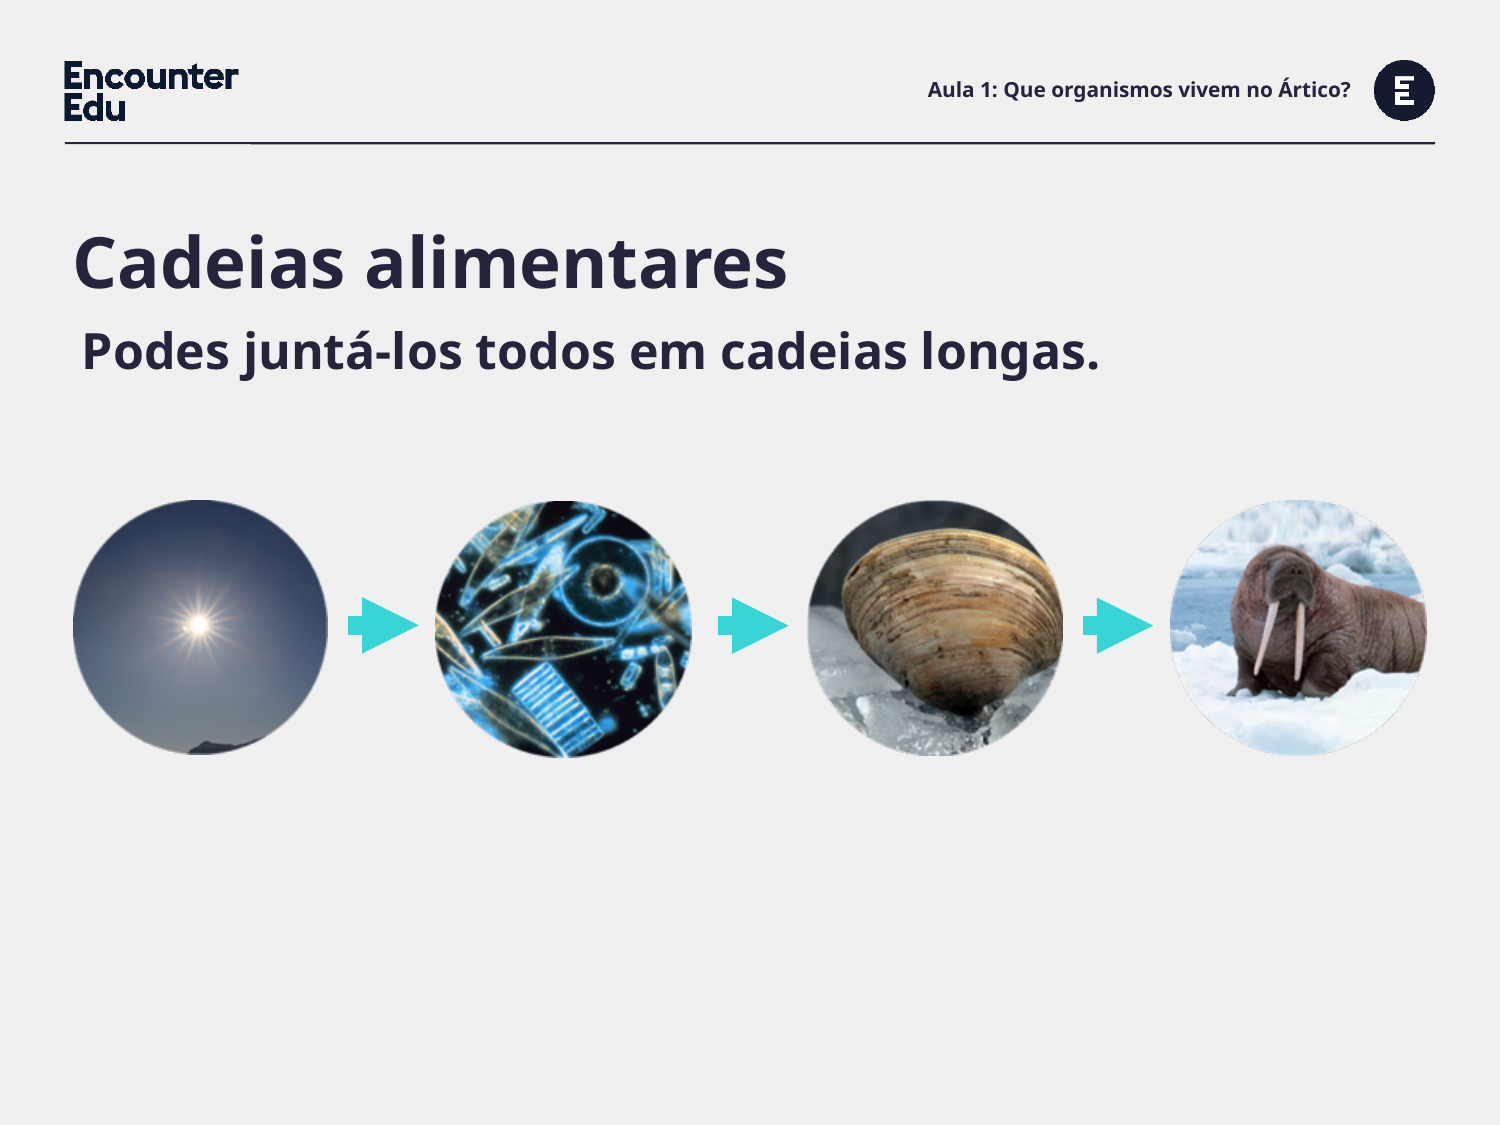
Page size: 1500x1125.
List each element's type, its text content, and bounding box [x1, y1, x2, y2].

text_box [718, 619, 789, 632]
picture [73, 500, 328, 755]
title Aula 1: Que organismos vivem no Ártico? [749, 67, 1359, 114]
picture [435, 501, 692, 758]
text_box [1082, 619, 1154, 632]
picture [1170, 500, 1427, 756]
text_box Cadeias alimentares [65, 163, 1416, 368]
text_box Podes juntá-los todos em cadeias longas. [67, 311, 1485, 387]
text_box [348, 619, 419, 632]
picture [60, 59, 243, 122]
picture [1372, 58, 1436, 122]
picture [807, 500, 1063, 756]
